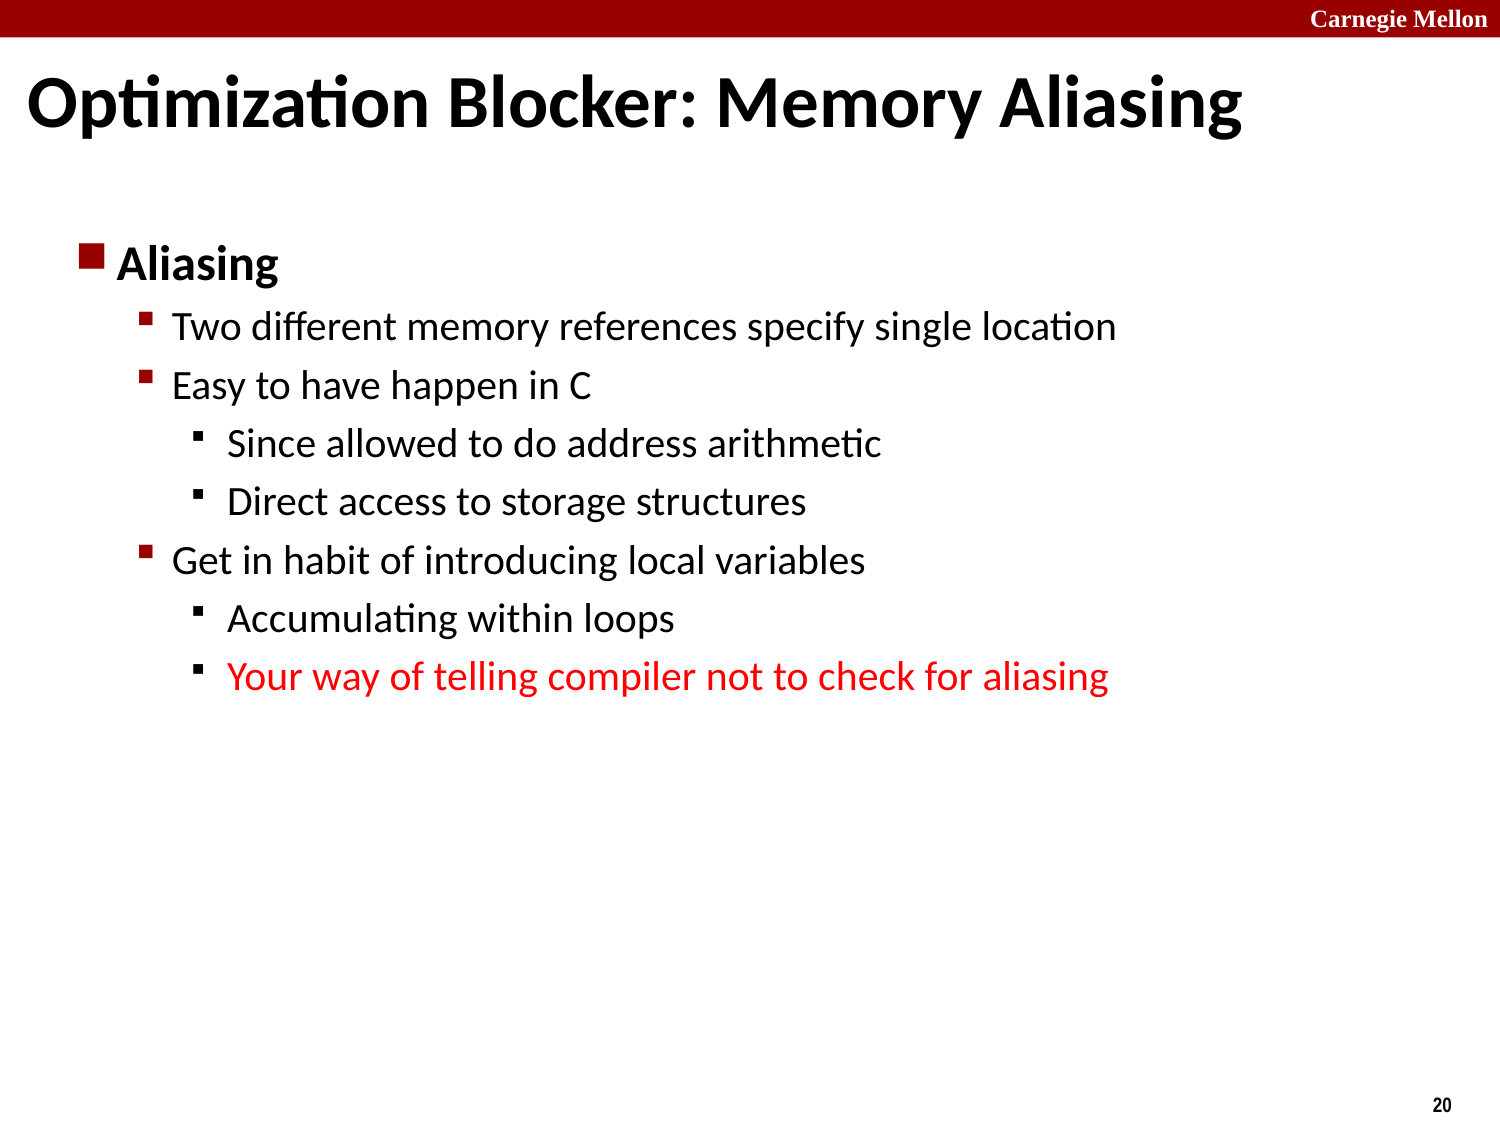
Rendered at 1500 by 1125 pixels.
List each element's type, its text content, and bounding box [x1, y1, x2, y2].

title Optimization Blocker: Memory Aliasing [12, 49, 1500, 145]
list Aliasing Two different memory references specify single location Easy to have happen in C Since allowed to do address arithmetic Direct access to storage structures Get in habit of introducing local variables Accumulating within loops Your way of telling compiler not to check for aliasing [64, 223, 1361, 1040]
